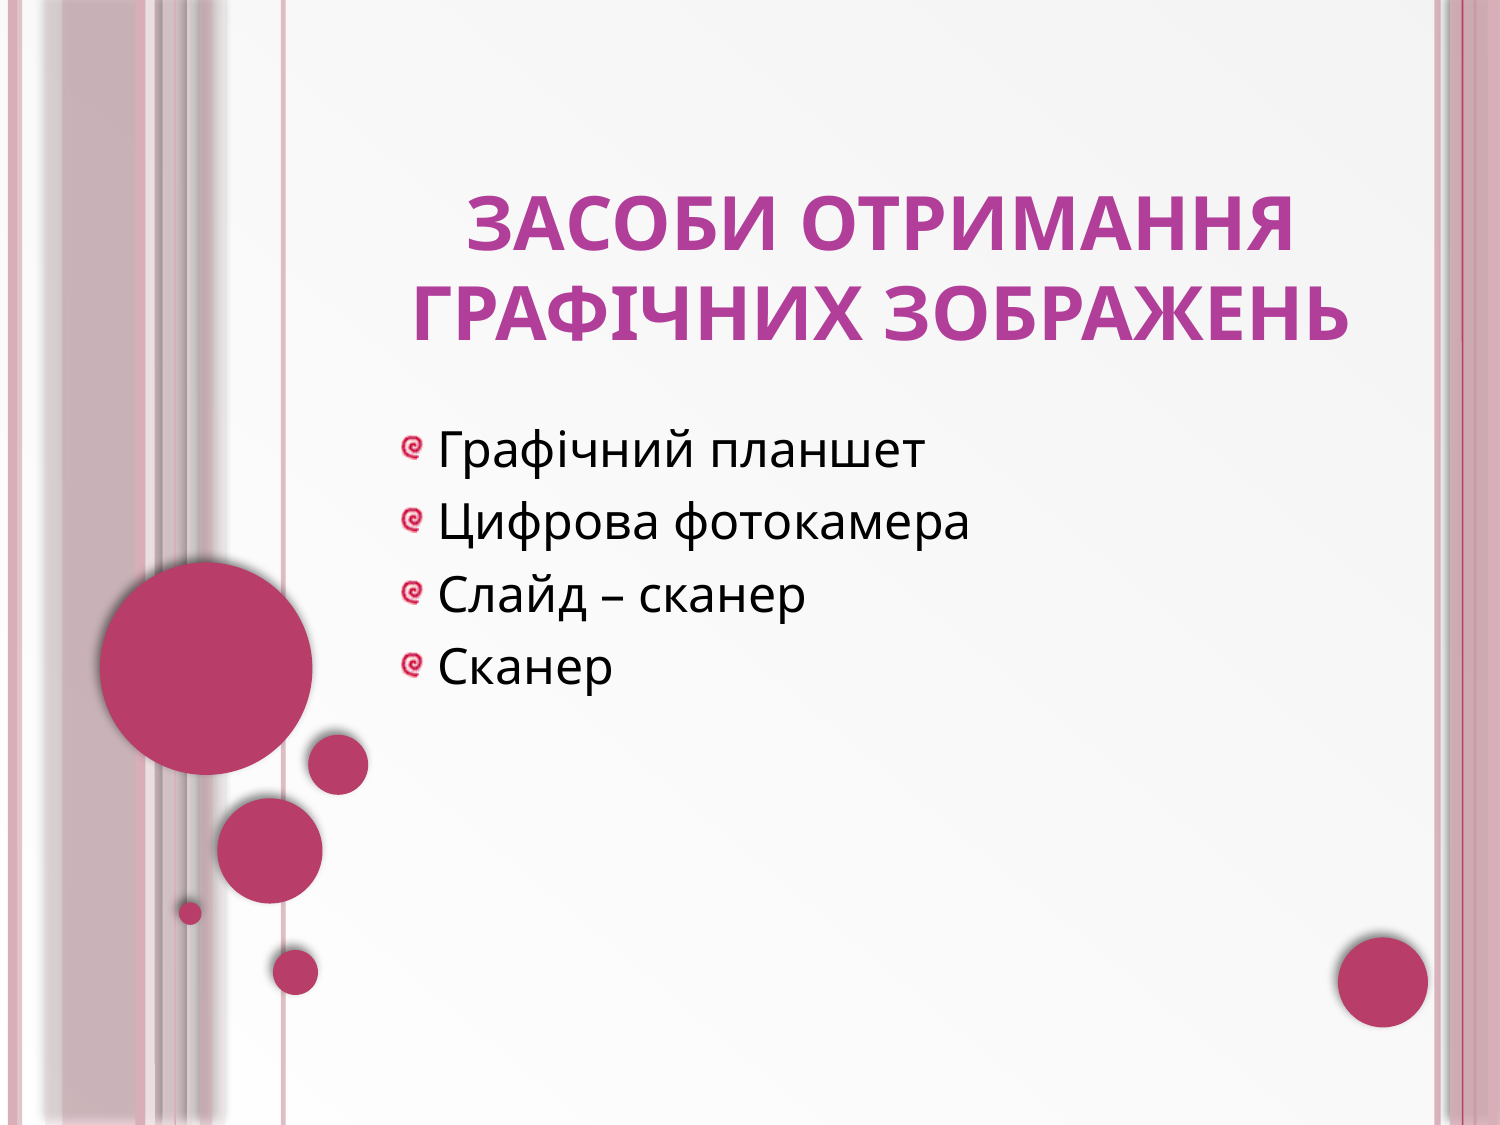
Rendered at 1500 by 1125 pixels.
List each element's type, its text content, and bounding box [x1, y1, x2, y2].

picture [401, 580, 425, 605]
picture [401, 507, 425, 533]
picture [401, 435, 425, 460]
title Засоби отримання графічних зображень [375, 128, 1388, 364]
picture [401, 652, 425, 678]
list Графічний планшет Цифрова фотокамера Слайд – сканер Сканер [386, 410, 1400, 636]
